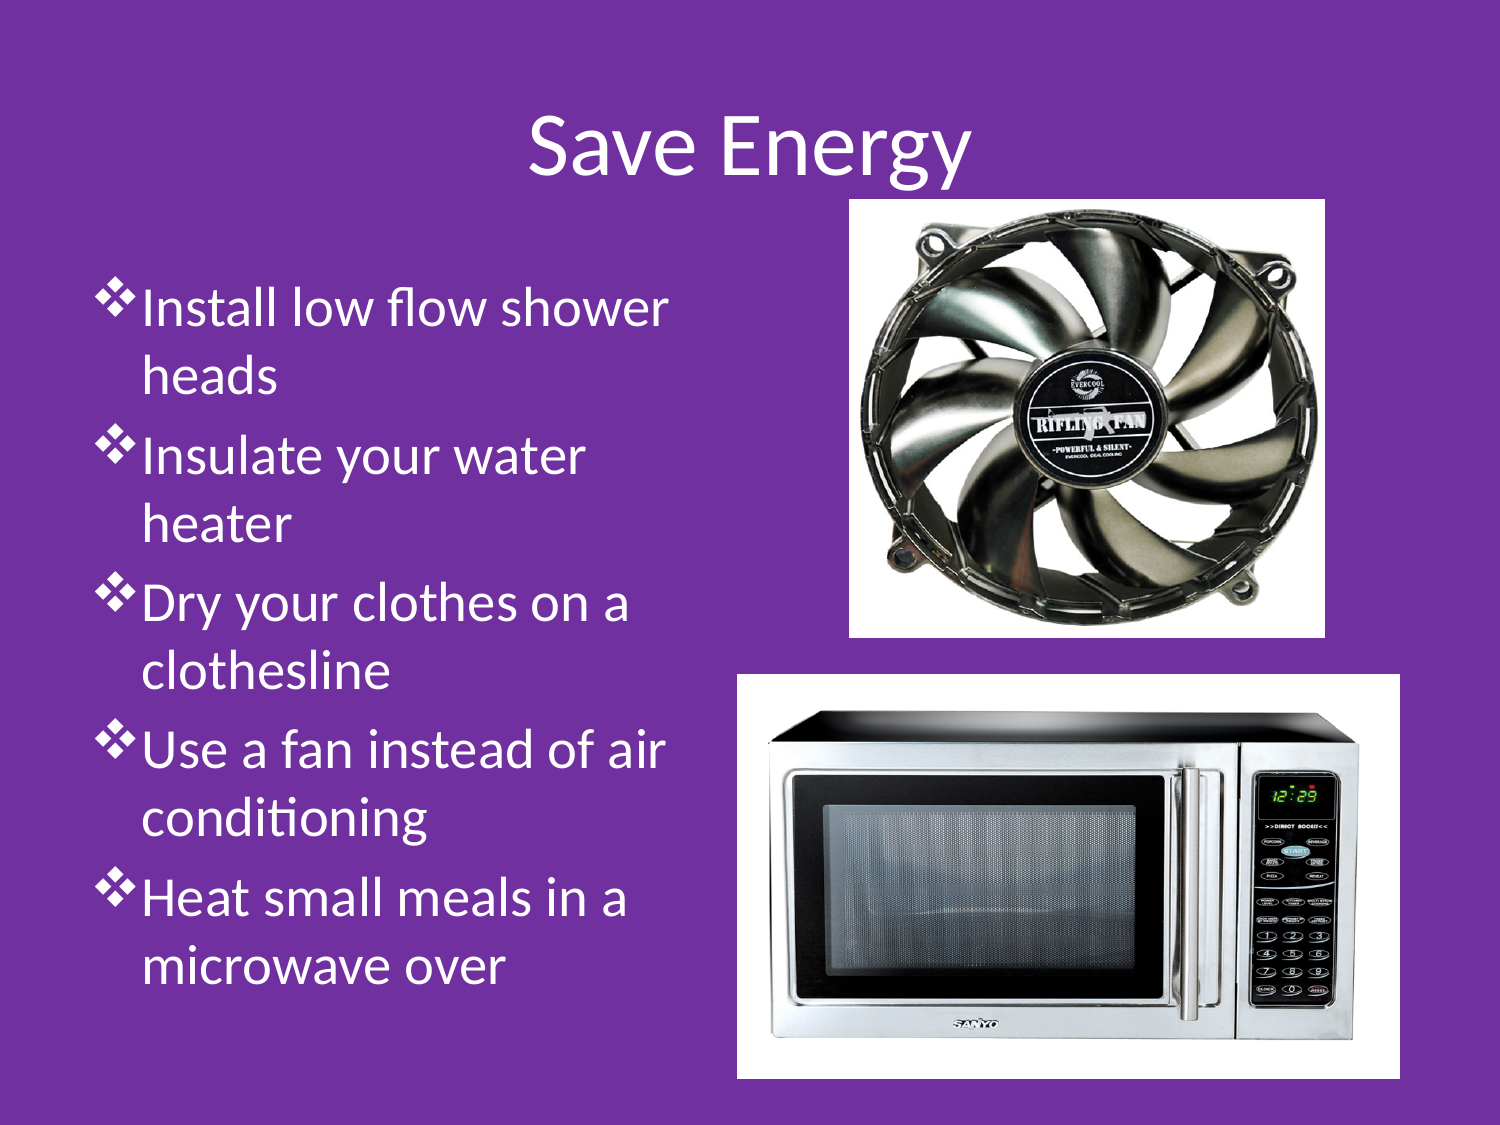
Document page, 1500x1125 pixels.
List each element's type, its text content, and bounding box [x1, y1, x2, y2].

picture [849, 199, 1326, 638]
list Install low flow shower heads Insulate your water heater Dry your clothes on a clothesline Use a fan instead of air conditioning Heat small meals in a microwave over [75, 262, 738, 1005]
title Save Energy [75, 45, 1425, 233]
picture [737, 674, 1401, 1079]
